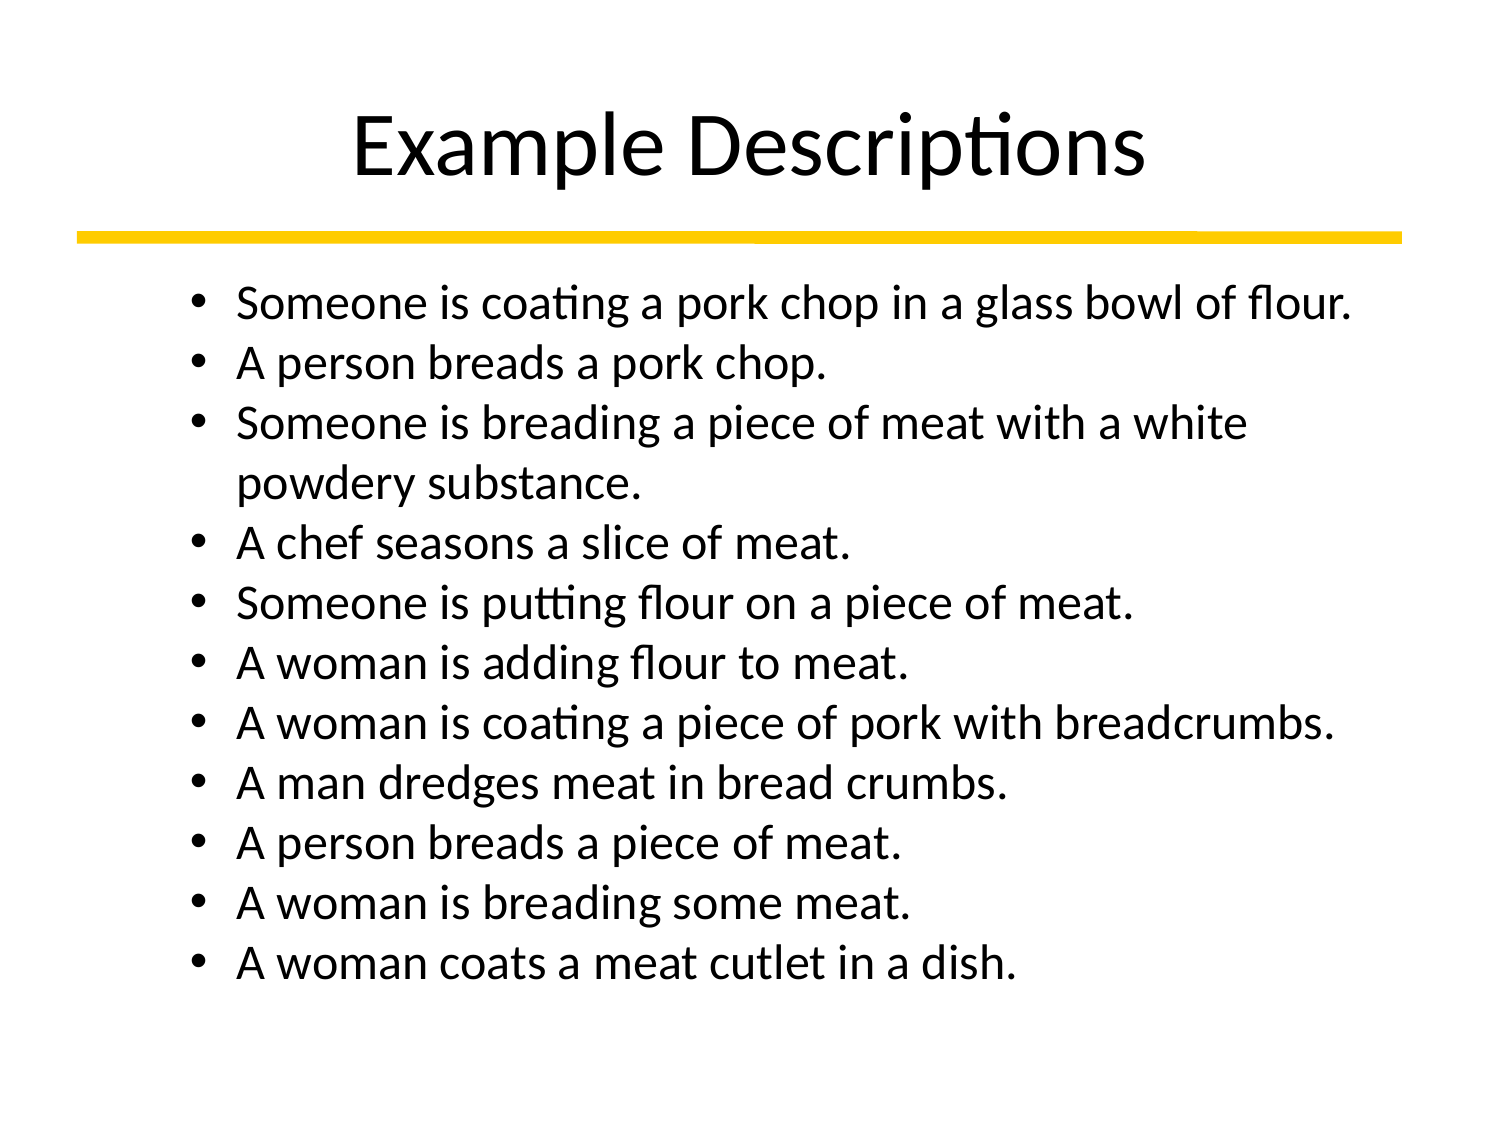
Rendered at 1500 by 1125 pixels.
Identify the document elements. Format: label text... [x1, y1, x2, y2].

title Example Descriptions [75, 45, 1425, 233]
text_box Someone is coating a pork chop in a glass bowl of flour. A person breads a pork chop. Someone is breading a piece of meat with a white powdery substance. A chef seasons a slice of meat. Someone is putting flour on a piece of meat. A woman is adding flour to meat. A woman is coating a piece of pork with breadcrumbs. A man dredges meat in bread crumbs. A person breads a piece of meat. A woman is breading some meat. A woman coats a meat cutlet in a dish. [174, 262, 1413, 998]
